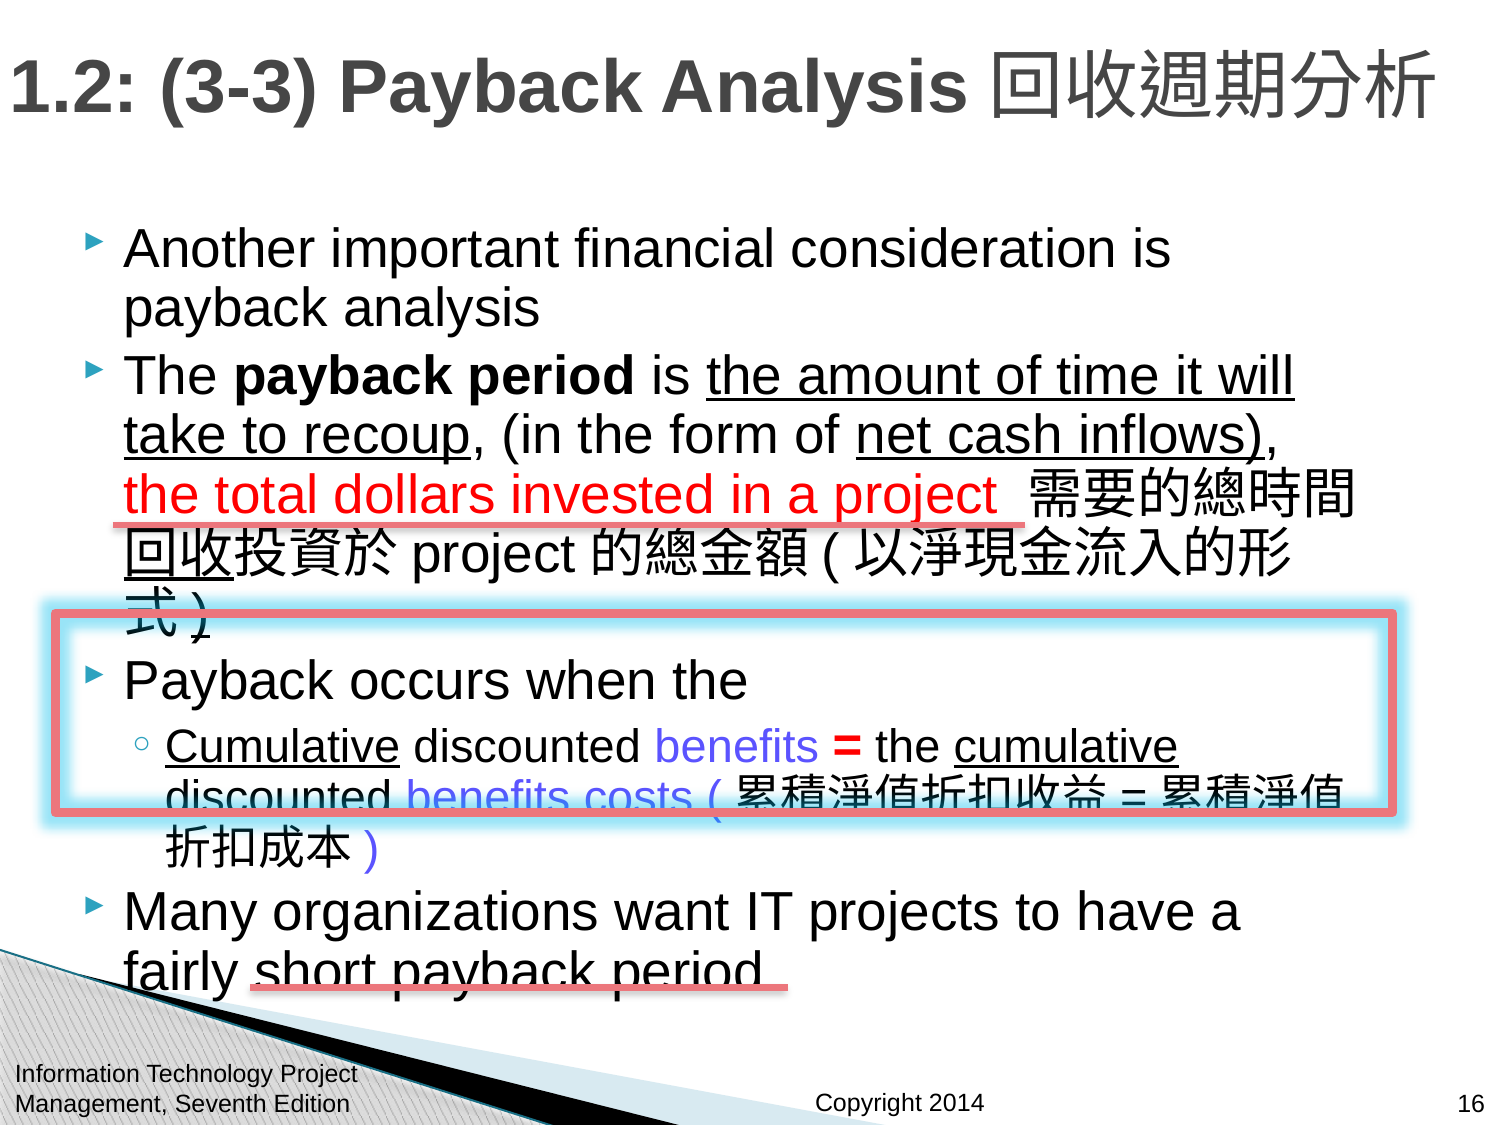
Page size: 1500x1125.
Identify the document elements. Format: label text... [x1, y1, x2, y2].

list Another important financial consideration is payback analysis The payback period is the amount of time it will take to recoup, (in the form of net cash inflows), the total dollars invested in a project 需要的總時間回收投資於project的總金額(以淨現金流入的形式) Payback occurs when the Cumulative discounted benefits = the cumulative discounted benefits costs (累積淨值折扣收益=累積淨值折扣成本) Many organizations want IT projects to have a fairly short payback period [50, 212, 1375, 595]
footer Information Technology Project Management, Seventh Edition [0, 1065, 386, 1125]
text_box [51, 609, 1397, 817]
slide_number 16 [1412, 1065, 1500, 1125]
text_box [50, 825, 1375, 831]
text_box [50, 596, 1375, 602]
title 1.2: (3-3) Payback Analysis回收週期分析 [0, 27, 1483, 138]
list Another important financial consideration is payback analysis The payback period is the amount of time it will take to recoup, (in the form of net cash inflows), the total dollars invested in a project 需要的總時間回收投資於project的總金額(以淨現金流入的形式) Payback occurs when the Cumulative discounted benefits = the cumulative discounted benefits costs (累積淨值折扣收益=累積淨值折扣成本) Many organizations want IT projects to have a fairly short payback period [50, 833, 1375, 1013]
